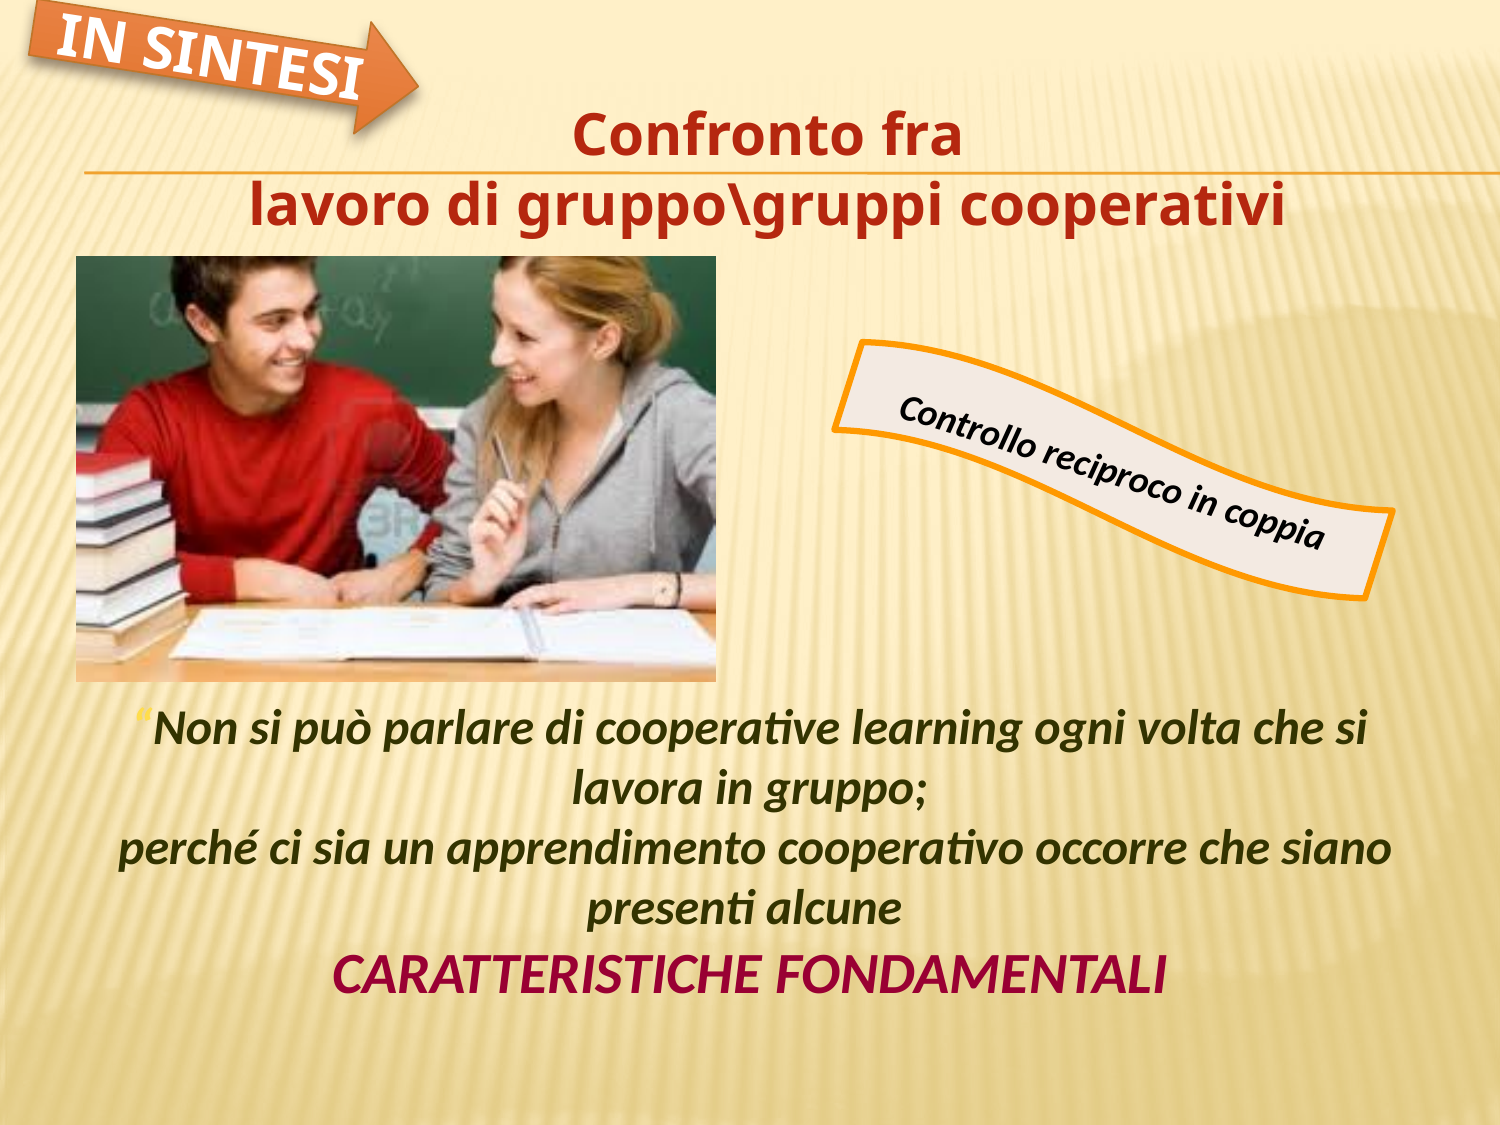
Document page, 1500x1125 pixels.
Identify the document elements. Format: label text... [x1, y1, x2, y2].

text_box Confronto fra lavoro di gruppo\gruppi cooperativi [53, 89, 1483, 245]
text_box “Non si può parlare di cooperative learning ogni volta che si lavora in gruppo; perché ci sia un apprendimento cooperativo occorre che siano presenti alcune CARATTERISTICHE FONDAMENTALI [74, 687, 1425, 1125]
text_box IN SINTESI [27, 0, 419, 135]
picture [76, 256, 716, 683]
text_box Controllo reciproco in coppia [832, 339, 1395, 601]
